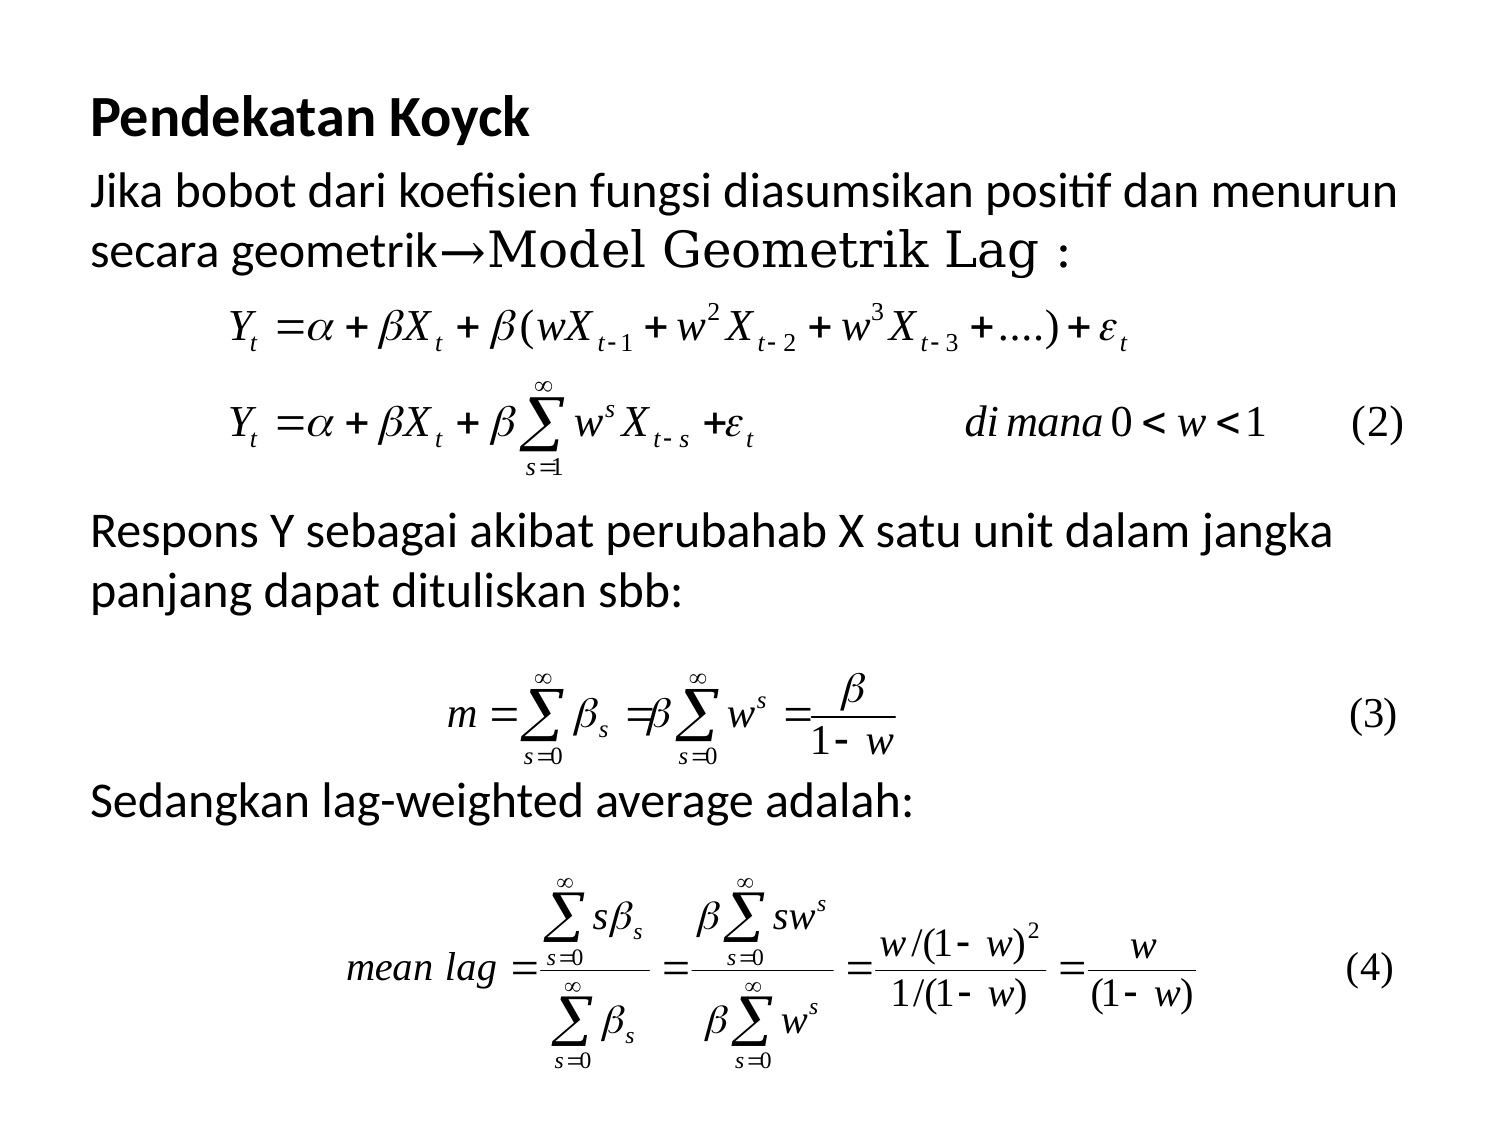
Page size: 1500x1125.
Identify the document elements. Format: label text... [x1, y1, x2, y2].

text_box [223, 292, 1413, 485]
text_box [440, 655, 1407, 774]
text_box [339, 862, 1400, 1079]
list Pendekatan Koyck Jika bobot dari koefisien fungsi diasumsikan positif dan menurun secara geometrik→Model Geometrik Lag : Respons Y sebagai akibat perubahab X satu unit dalam jangka panjang dapat dituliskan sbb: Sedangkan lag-weighted average adalah: [75, 70, 1425, 1043]
